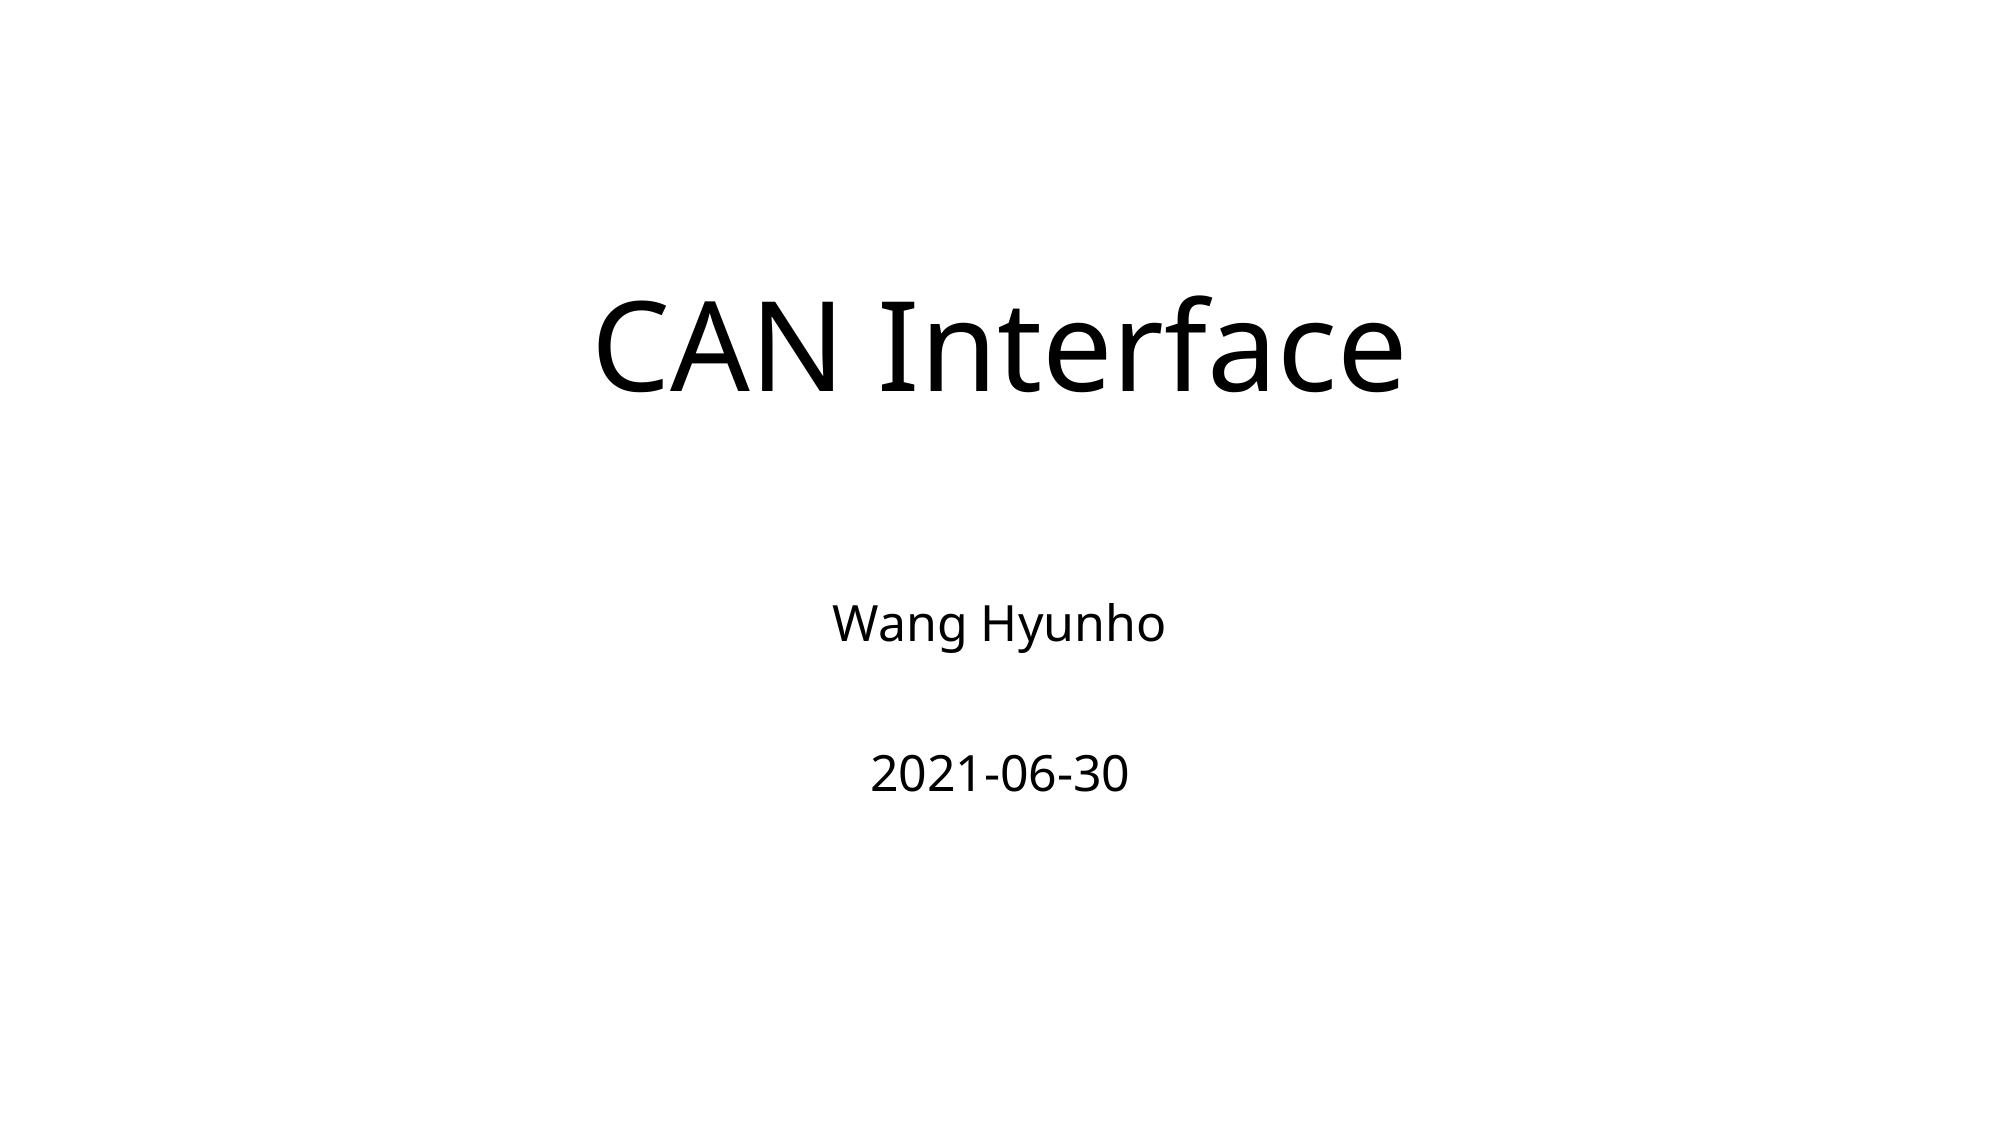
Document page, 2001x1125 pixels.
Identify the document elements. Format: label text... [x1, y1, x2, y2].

subtitle Wang Hyunho 2021-06-30 [249, 590, 1750, 863]
title CAN Interface [249, 184, 1750, 576]
